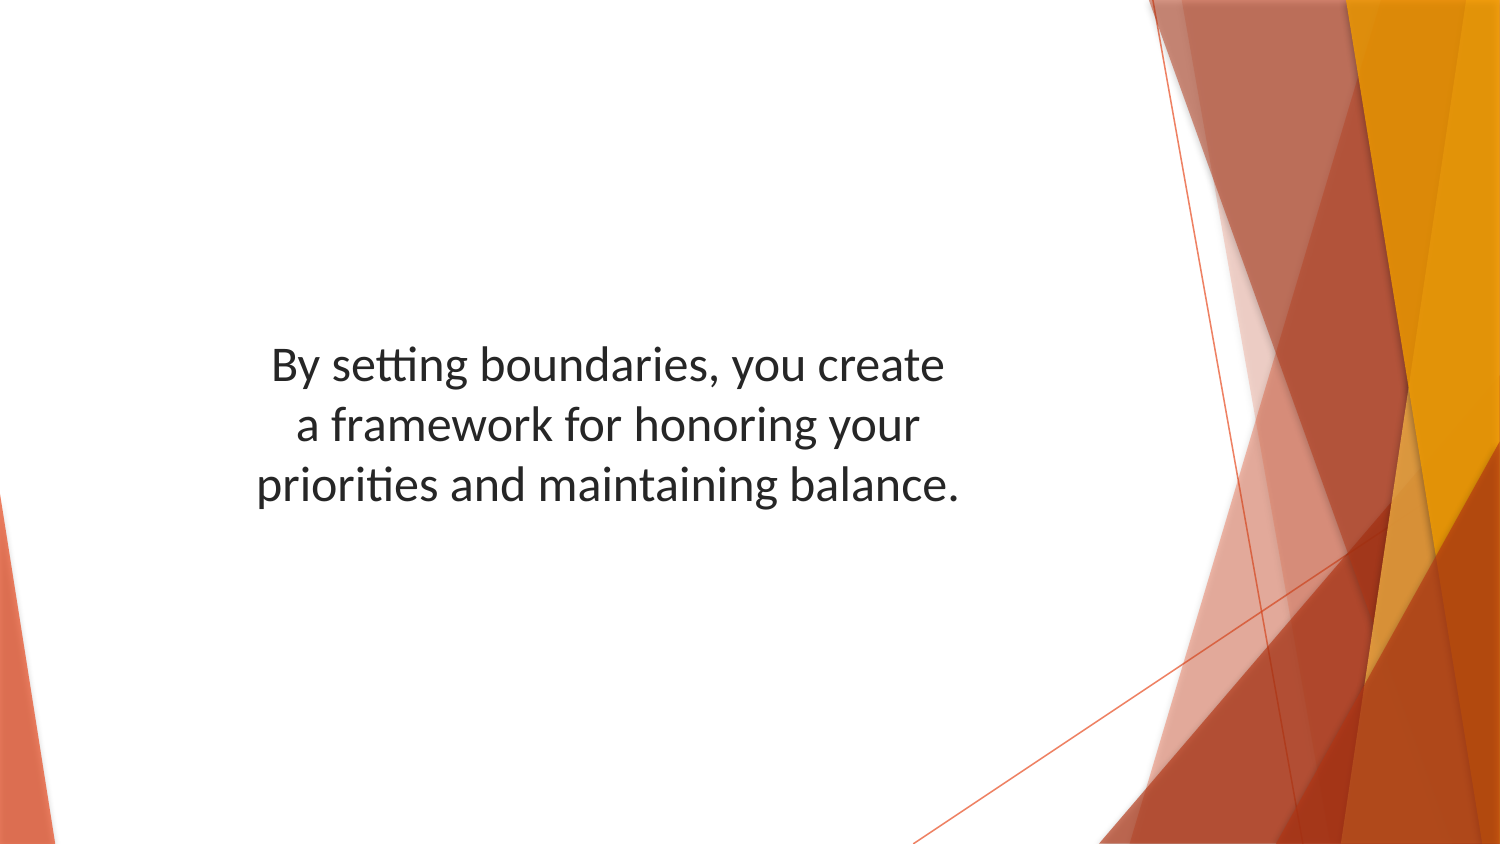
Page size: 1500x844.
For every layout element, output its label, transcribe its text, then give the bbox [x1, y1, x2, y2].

list By setting boundaries, you create a framework for honoring your priorities and maintaining balance. [194, 114, 1022, 729]
